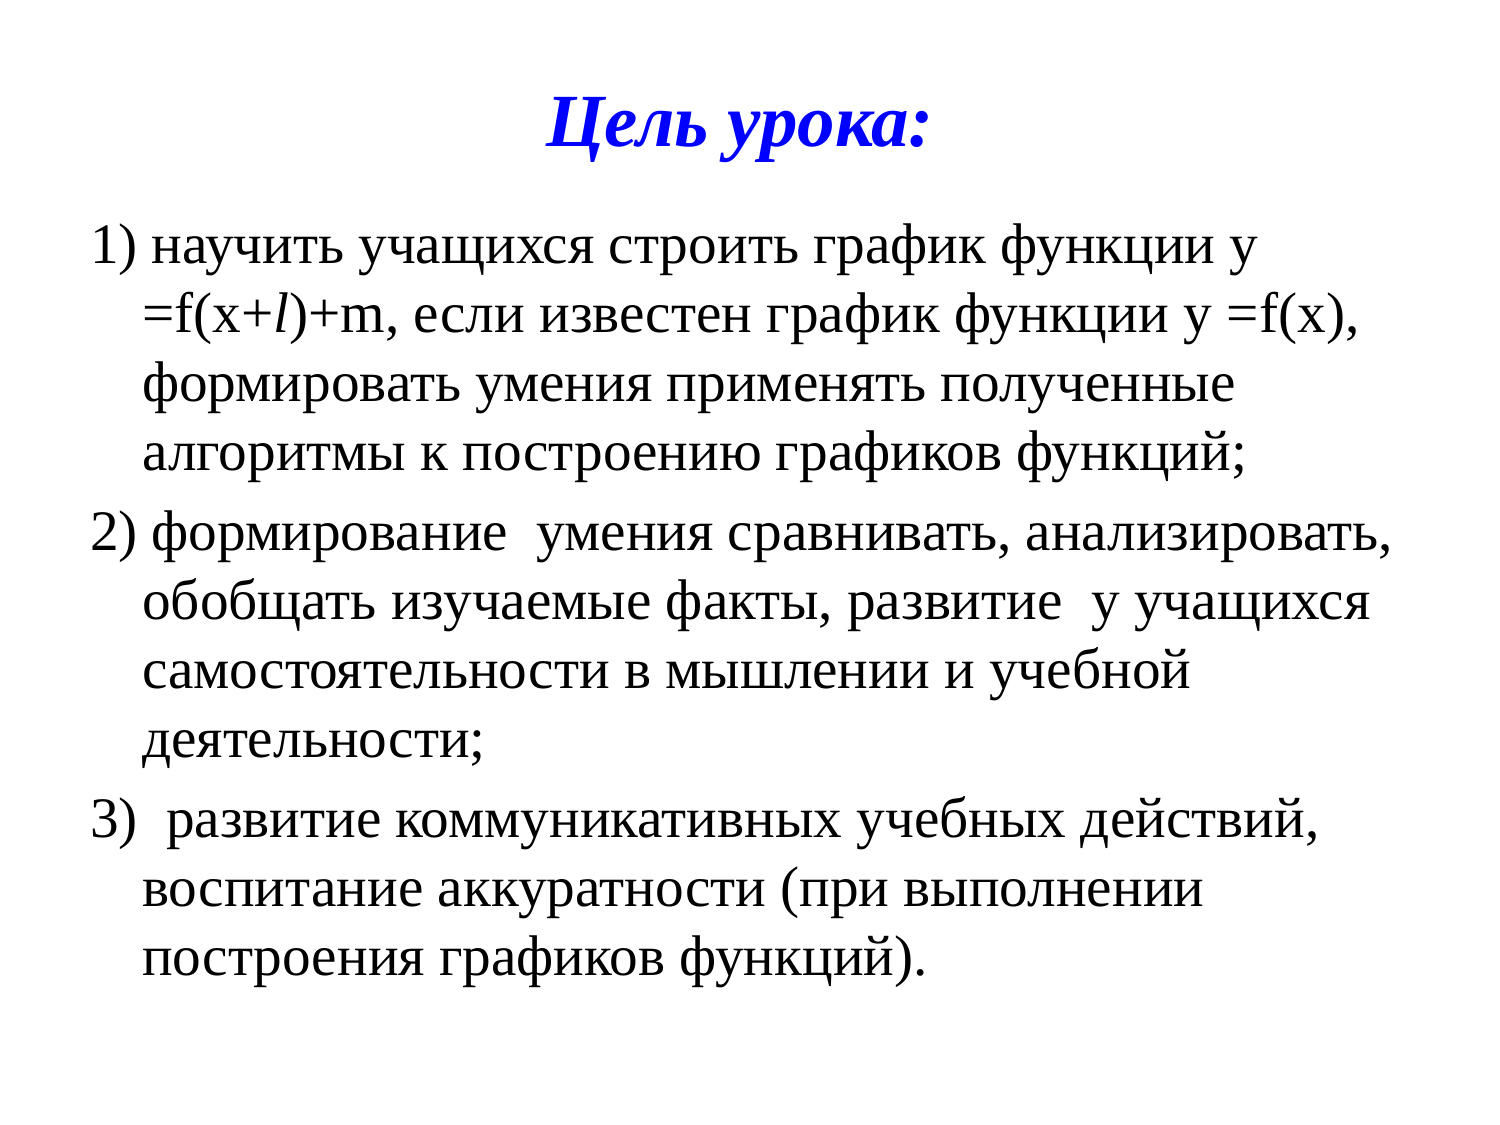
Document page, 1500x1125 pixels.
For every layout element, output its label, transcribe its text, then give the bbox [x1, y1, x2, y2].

title Цель урока: [75, 45, 1425, 188]
list 1) научить учащихся строить график функции у =f(x+l)+m, если известен график функции у =f(x), формировать умения применять полученные алгоритмы к построению графиков функций; 2) формирование умения сравнивать, анализировать, обобщать изучаемые факты, развитие у учащихся самостоятельности в мышлении и учебной деятельности; 3) развитие коммуникативных учебных действий, воспитание аккуратности (при выполнении построения графиков функций). [75, 199, 1425, 1005]
